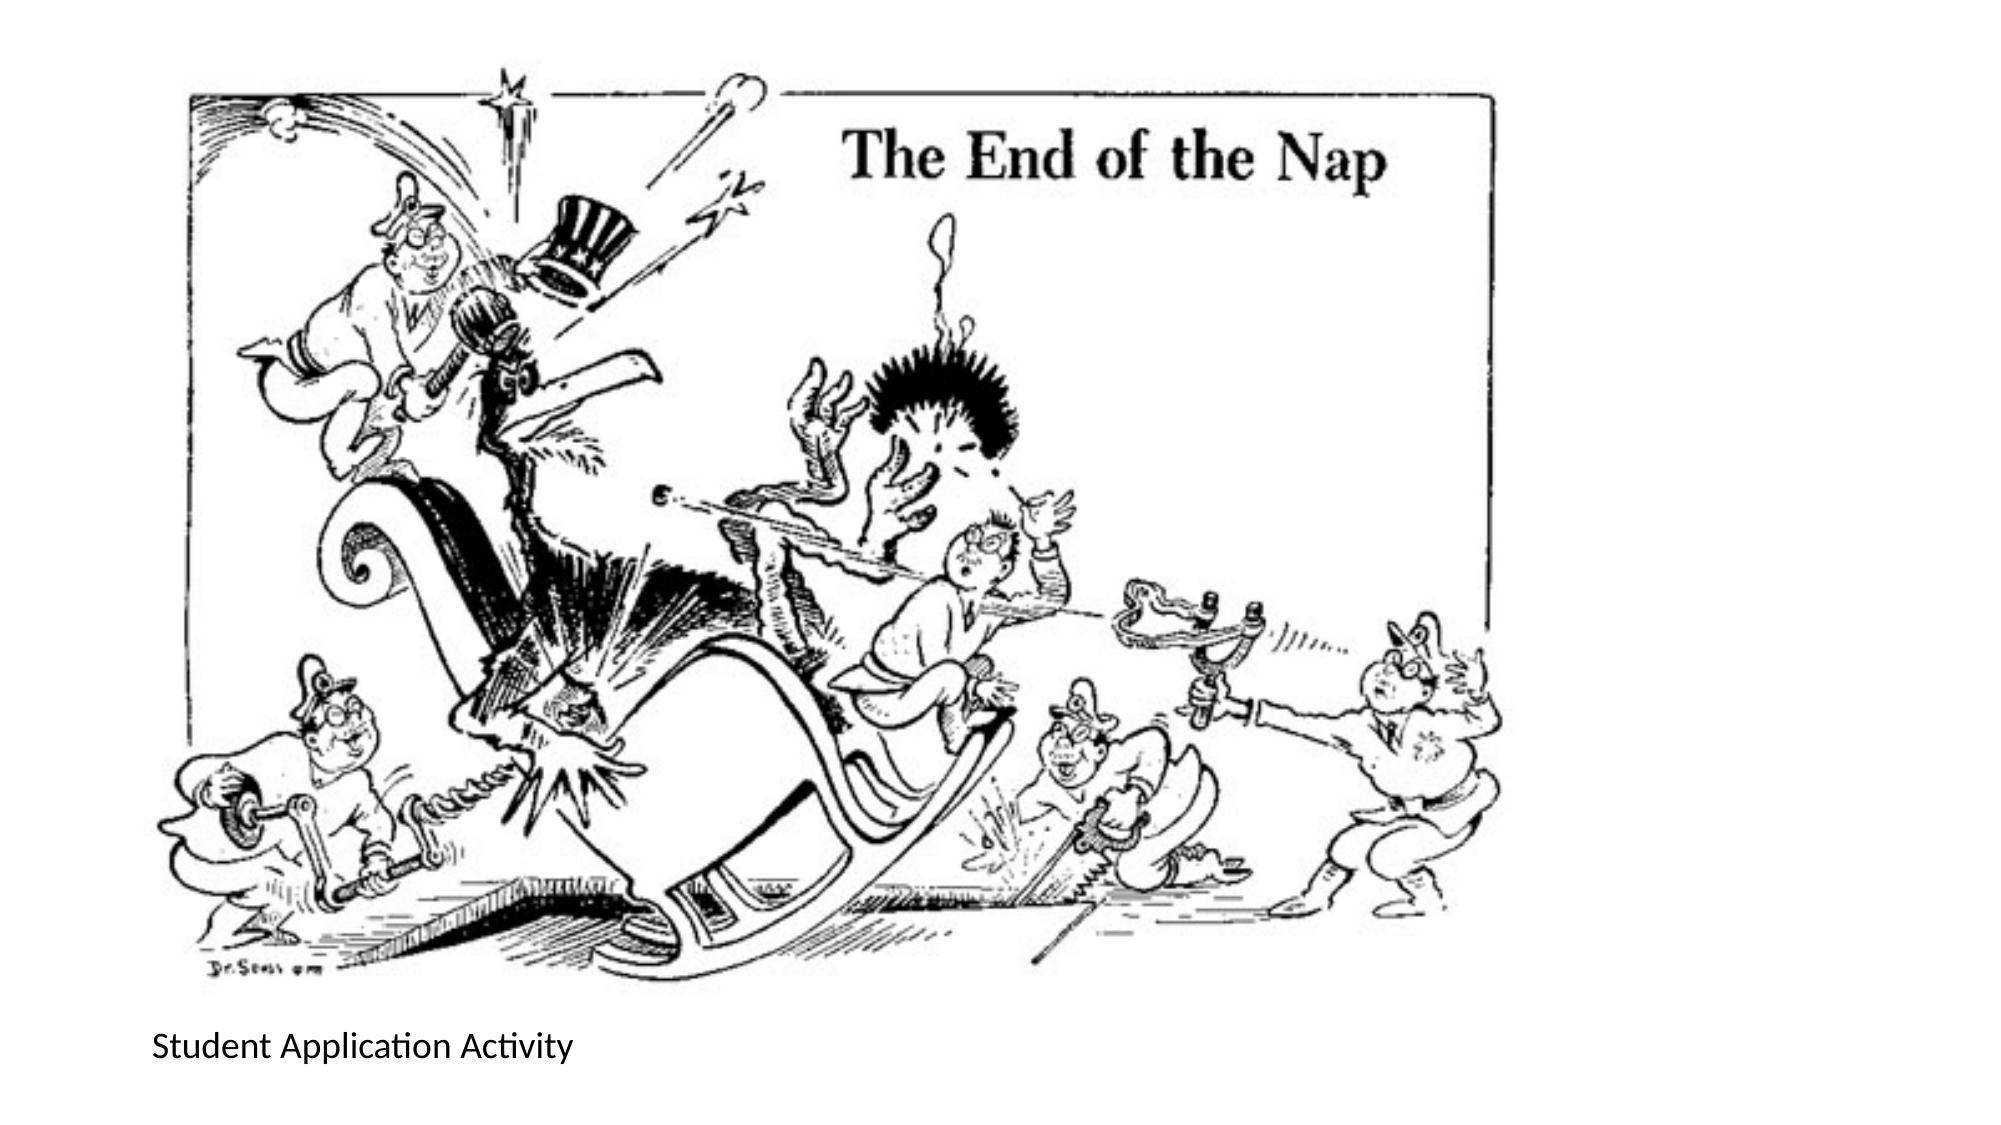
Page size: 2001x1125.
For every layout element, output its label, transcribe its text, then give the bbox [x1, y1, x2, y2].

text_box Student Application Activity [137, 1013, 1878, 1073]
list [143, 59, 1513, 1014]
